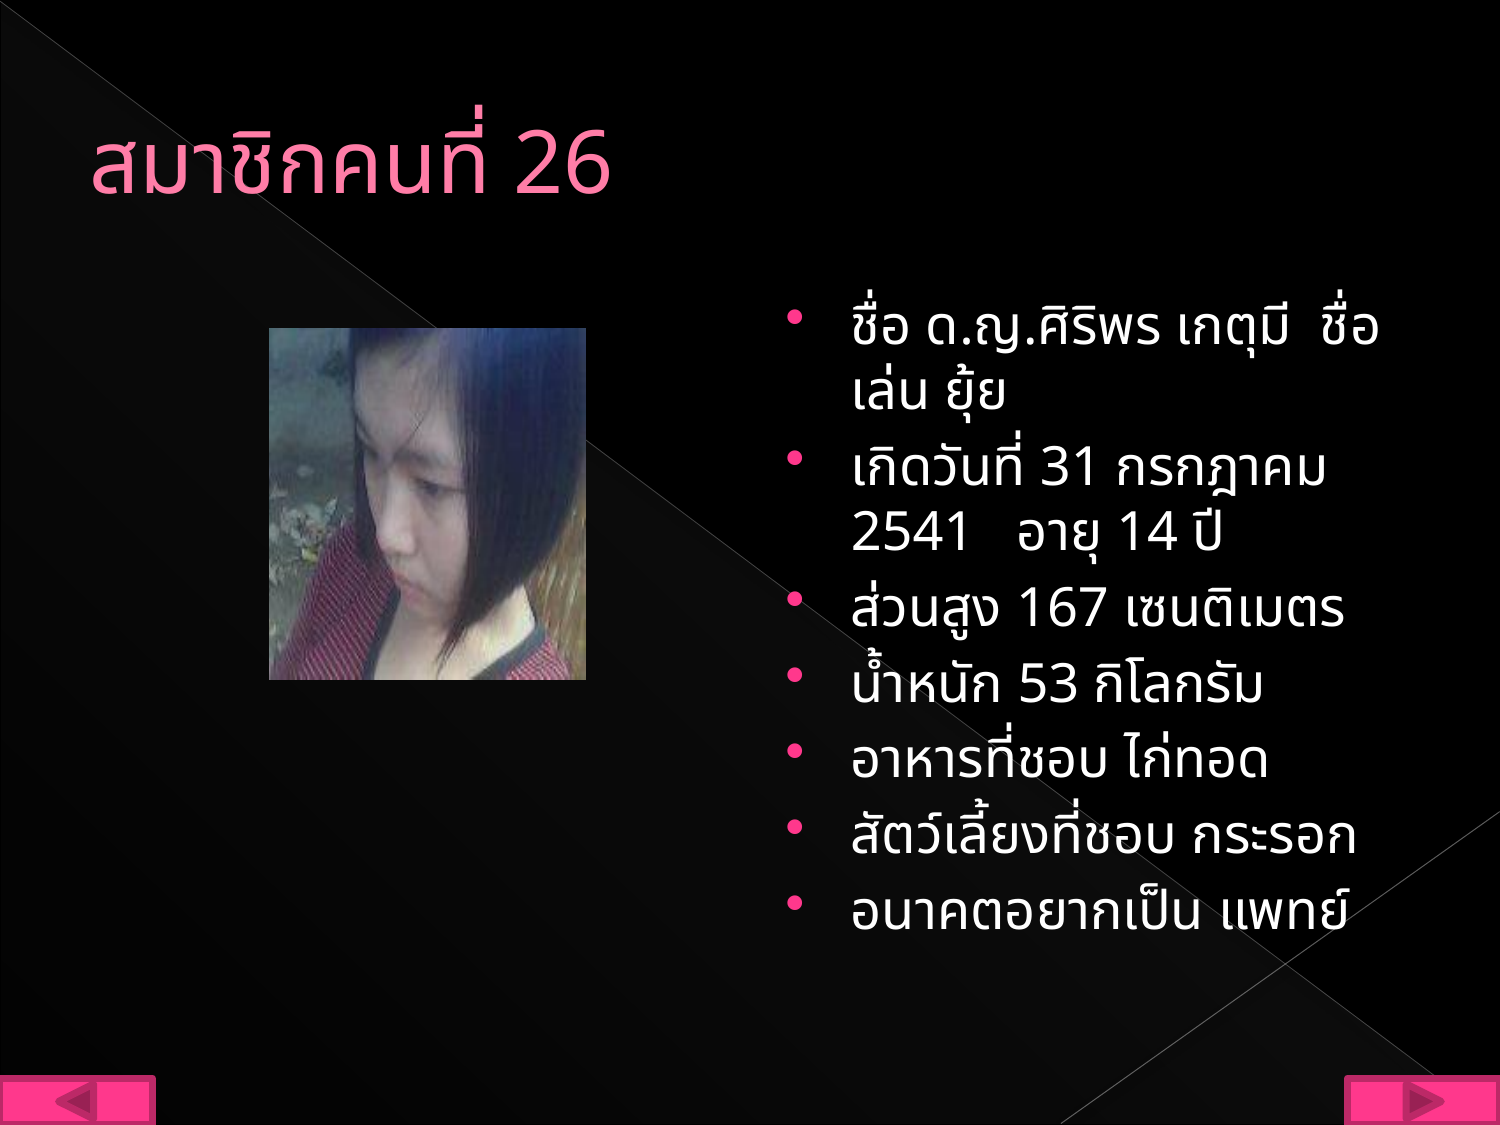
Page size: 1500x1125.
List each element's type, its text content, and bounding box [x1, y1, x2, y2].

text_box [1344, 1075, 1500, 1125]
text_box [0, 1075, 156, 1125]
title สมาชิกคนที่ 26 [75, 43, 1425, 274]
list ชื่อ ด.ญ.ศิริพร เกตุมี ชื่อเล่น ยุ้ย เกิดวันที่ 31 กรกฎาคม 2541 อายุ 14 ปี ส่วนสูง 167 เซนติเมตร น้ำหนัก 53 กิโลกรัม อาหารที่ชอบ ไก่ทอด สัตว์เลี้ยงที่ชอบ กระรอก อนาคตอยากเป็น แพทย์ [762, 282, 1425, 1025]
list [269, 327, 587, 680]
